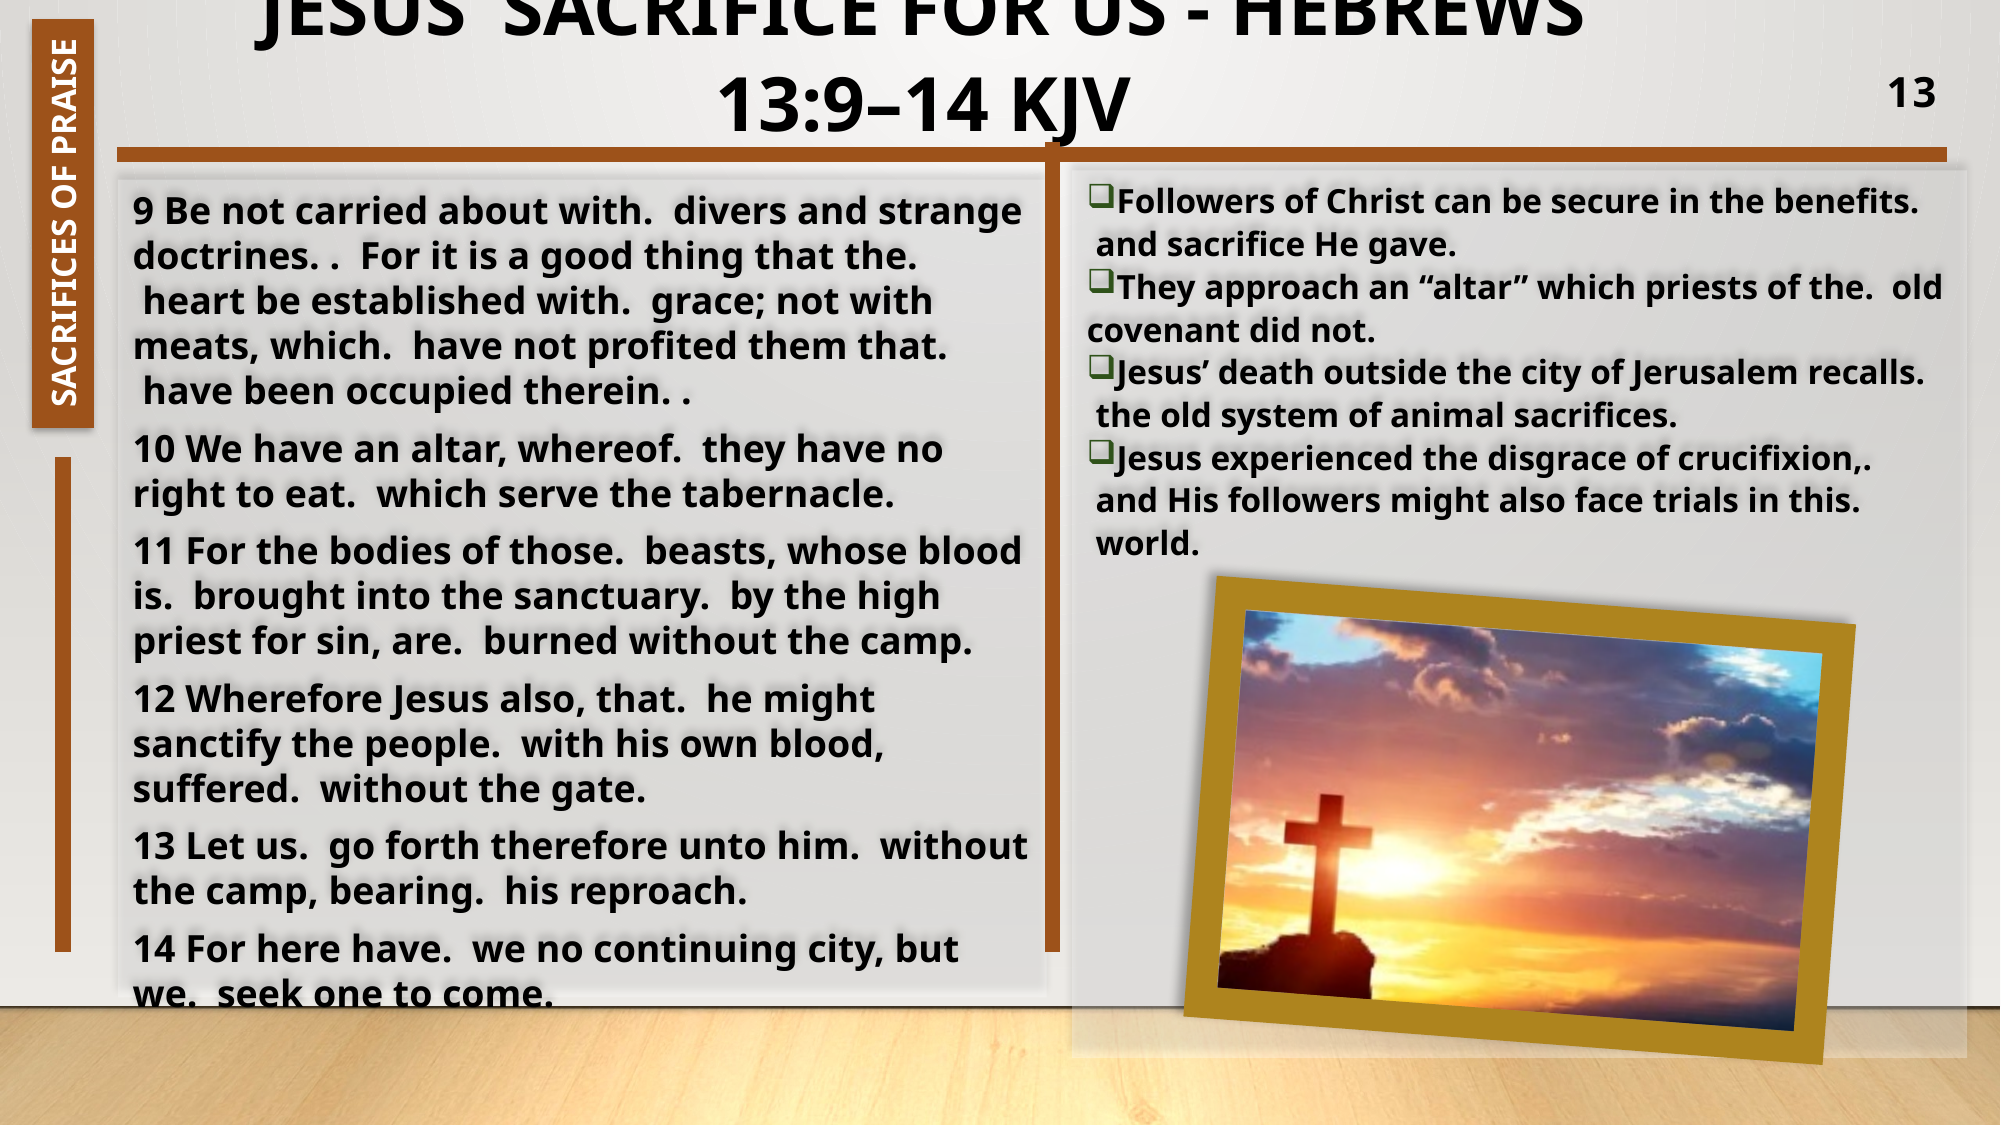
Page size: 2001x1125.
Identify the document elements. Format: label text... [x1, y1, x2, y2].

text_box Followers of Christ can be secure in the benefits. and sacrifice He gave. They approach an “altar” which priests of the. old covenant did not. Jesus’ death outside the city of Jerusalem recalls. the old system of animal sacrifices. Jesus experienced the disgrace of crucifixion,. and His followers might also face trials in this. world. [1072, 170, 1968, 1058]
picture [0, 1006, 2000, 1125]
text_box Sacrifices of Praise [31, 19, 94, 428]
text_box 13 [1813, 58, 1952, 185]
text_box 9 Be not carried about with. divers and strange doctrines. . For it is a good thing that the. heart be established with. grace; not with meats, which. have not profited them that. have been occupied therein. . 10 We have an altar, whereof. they have no right to eat. which serve the tabernacle. 11 For the bodies of those. beasts, whose blood is. brought into the sanctuary. by the high priest for sin, are. burned without the camp. 12 Wherefore Jesus also, that. he might sanctify the people. with his own blood, suffered. without the gate. 13 Let us. go forth therefore unto him. without the camp, bearing. his reproach. 14 For here have. we no continuing city, but we. seek one to come. [117, 179, 1047, 998]
picture [1218, 611, 1822, 1031]
title Jesus’ Sacrifice for Us - Hebrews 13:9–14 KJV [161, 46, 1687, 147]
